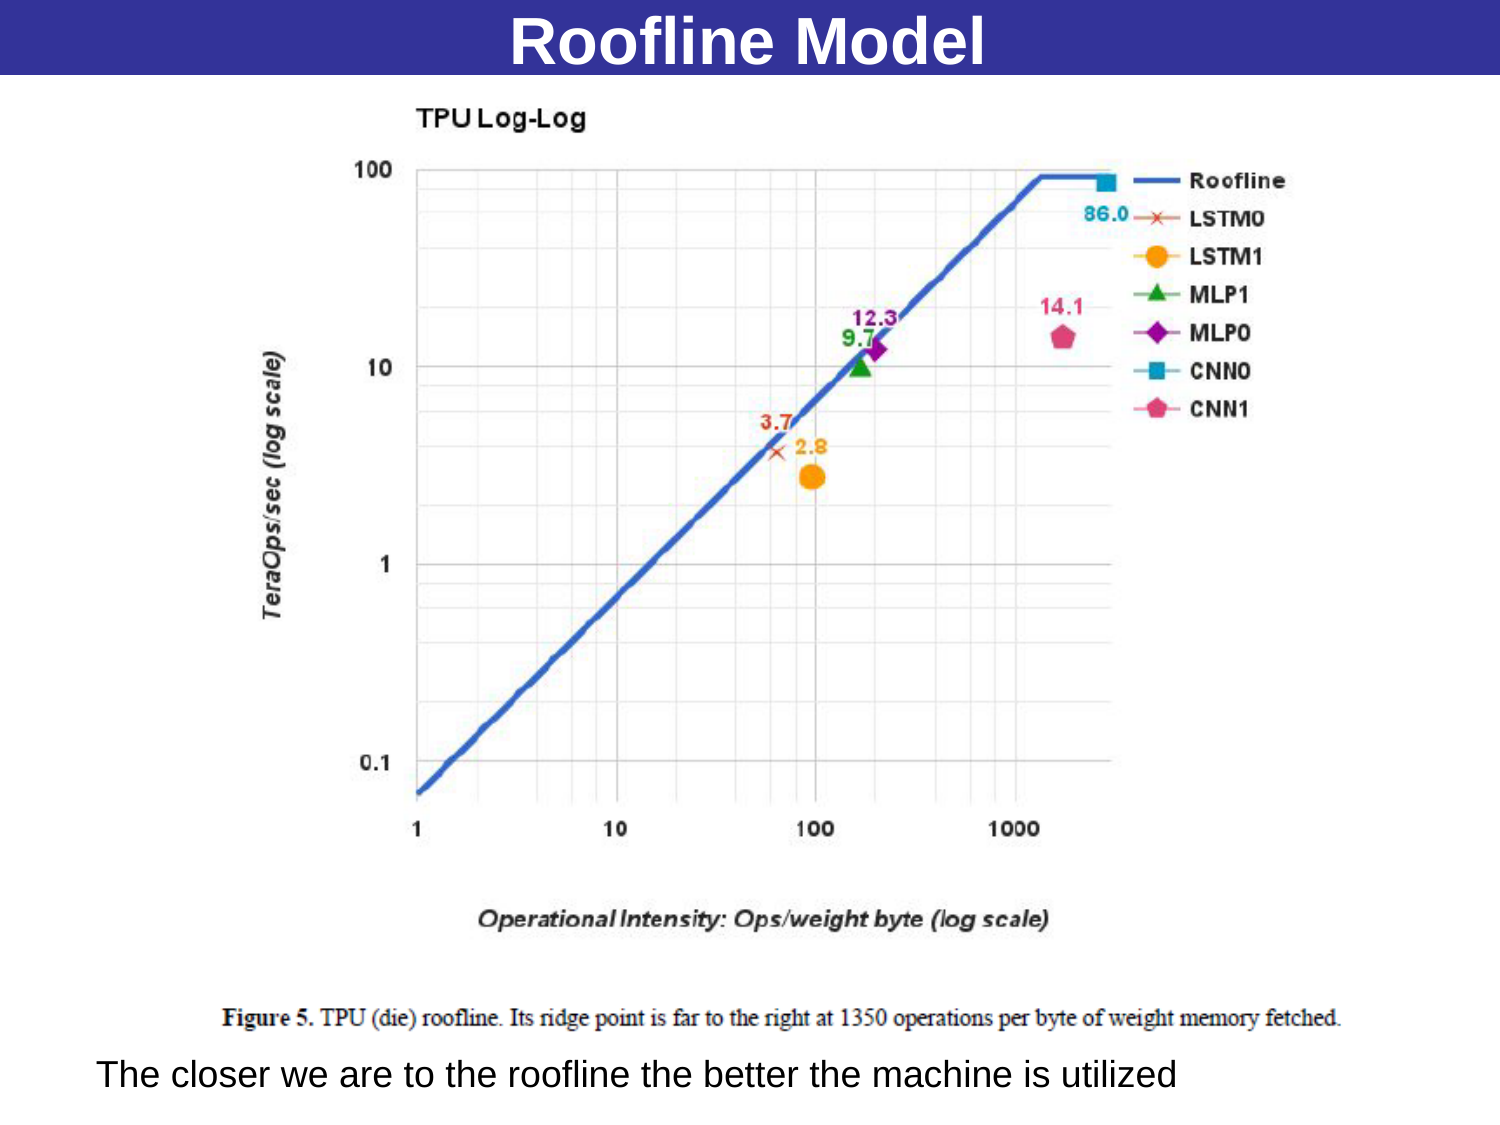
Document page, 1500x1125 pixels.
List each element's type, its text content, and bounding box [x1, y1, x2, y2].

text_box The closer we are to the roofline the better the machine is utilized [81, 1042, 1193, 1103]
title Roofline Model [0, 0, 1500, 75]
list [149, 74, 1393, 1045]
